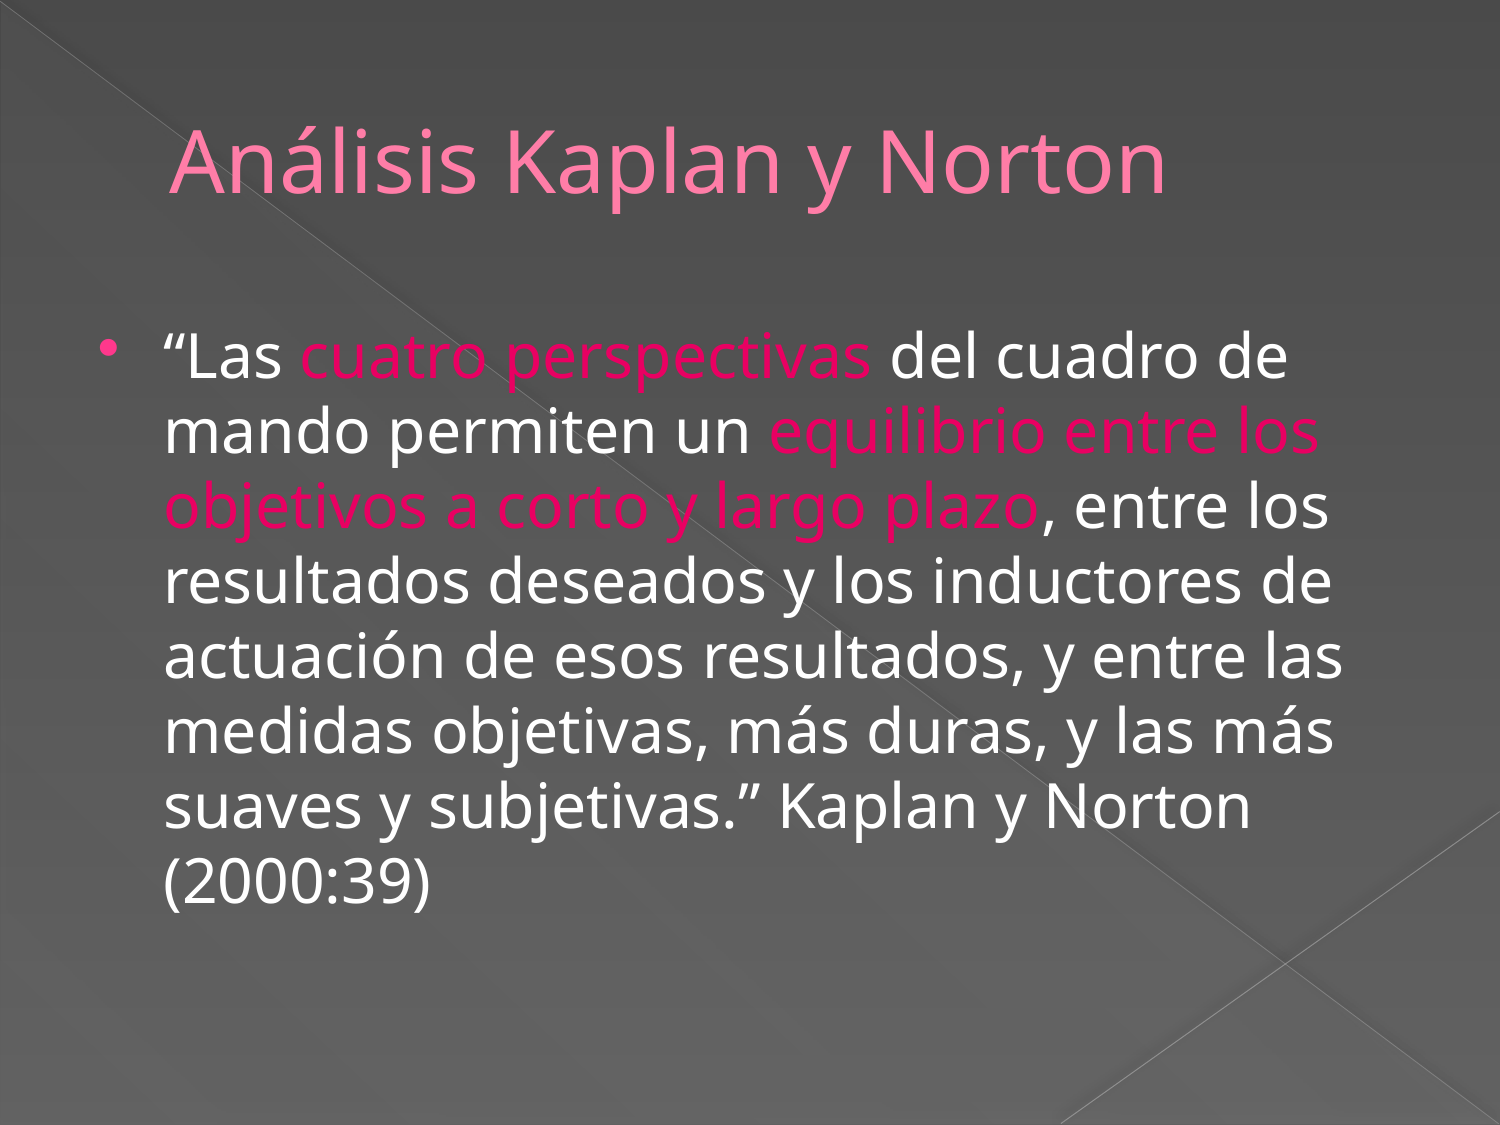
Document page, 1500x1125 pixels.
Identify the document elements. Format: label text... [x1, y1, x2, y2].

title Análisis Kaplan y Norton [75, 43, 1425, 274]
list “Las cuatro perspectivas del cuadro de mando permiten un equilibrio entre los objetivos a corto y largo plazo, entre los resultados deseados y los inductores de actuación de esos resultados, y entre las medidas objetivas, más duras, y las más suaves y subjetivas.” Kaplan y Norton (2000:39) [75, 308, 1425, 1059]
